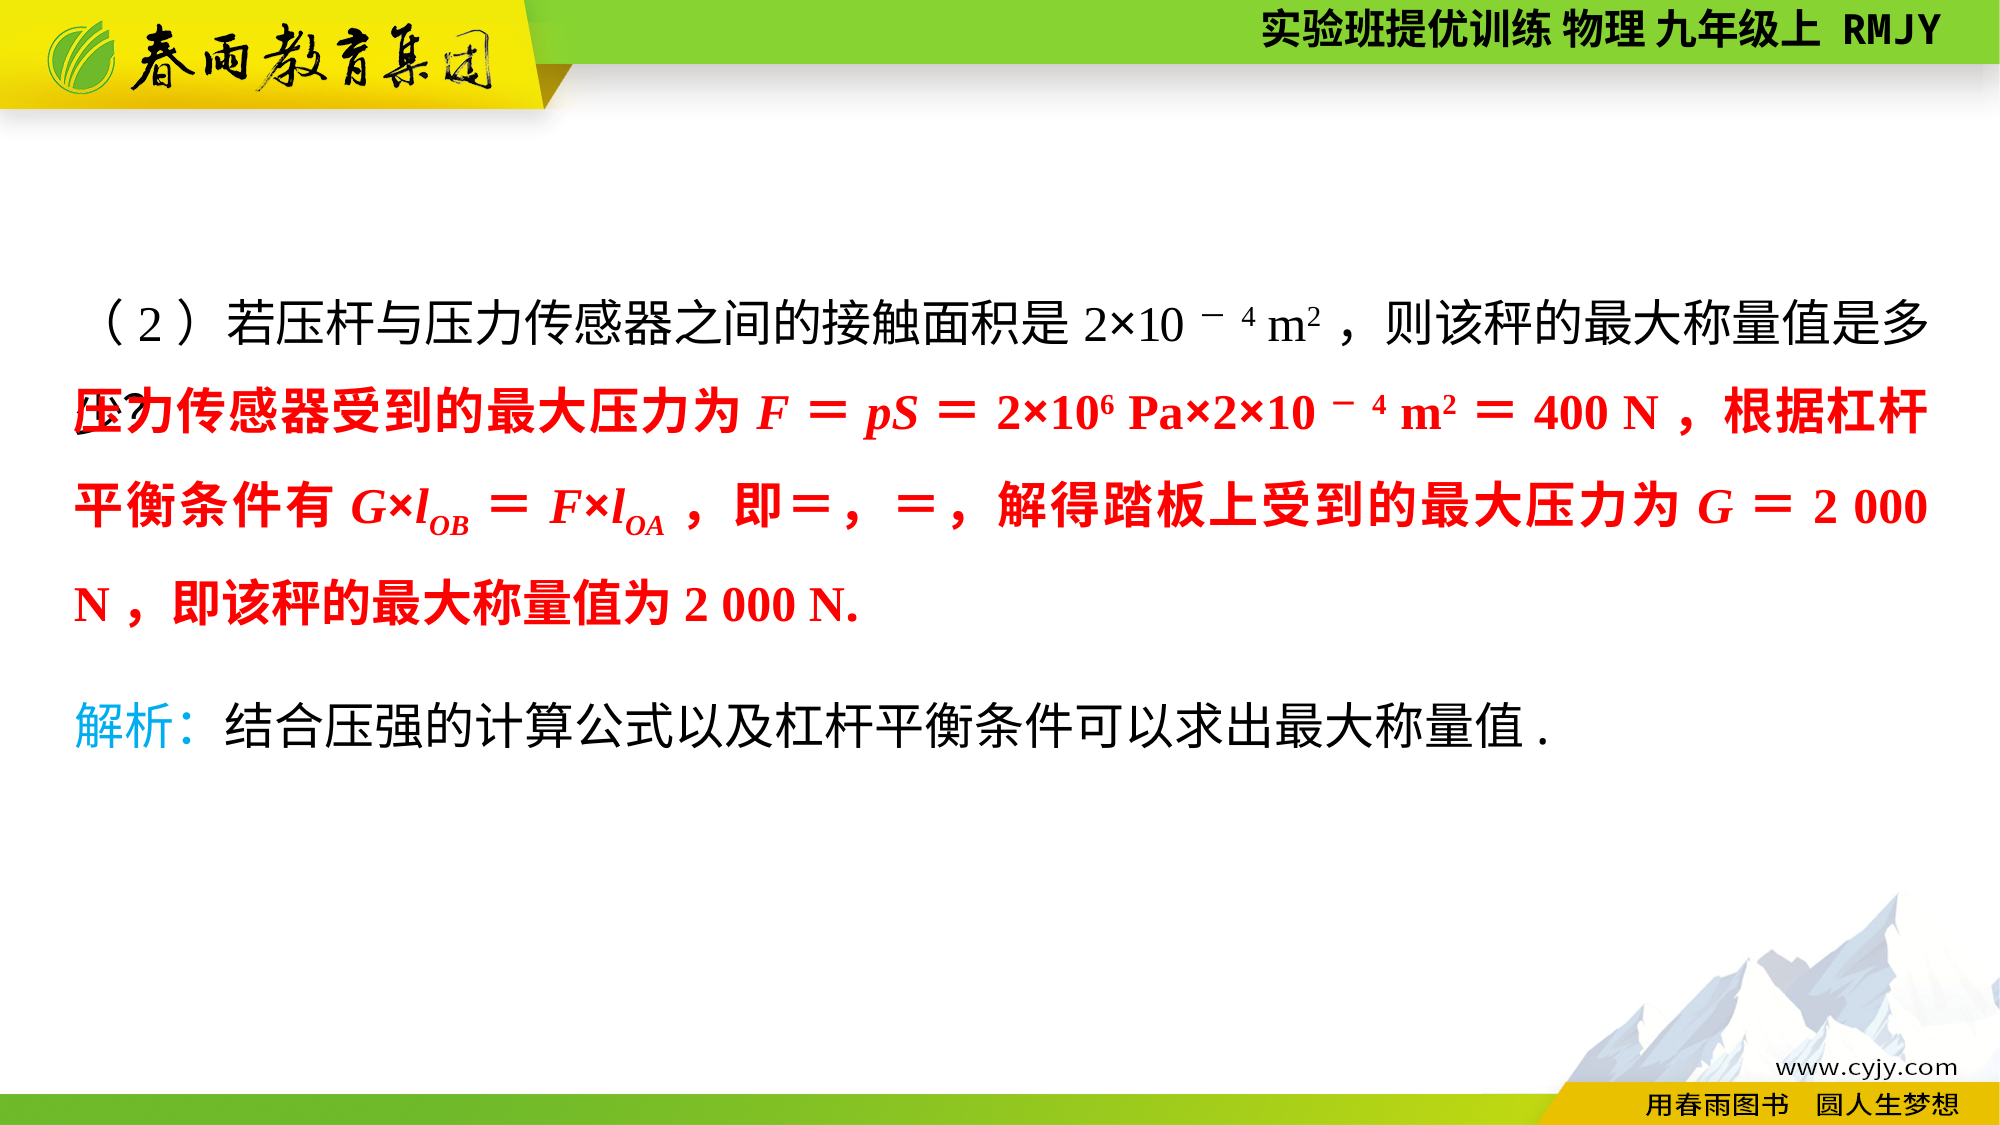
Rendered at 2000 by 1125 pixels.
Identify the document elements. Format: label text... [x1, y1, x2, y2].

picture [0, 0, 2000, 1125]
list （2）若压杆与压力传感器之间的接触面积是2×10－4 m2，则该秤的最大称量值是多少？ [59, 253, 1944, 349]
text_box 解析：结合压强的计算公式以及杠杆平衡条件可以求出最大称量值. [59, 656, 1944, 762]
